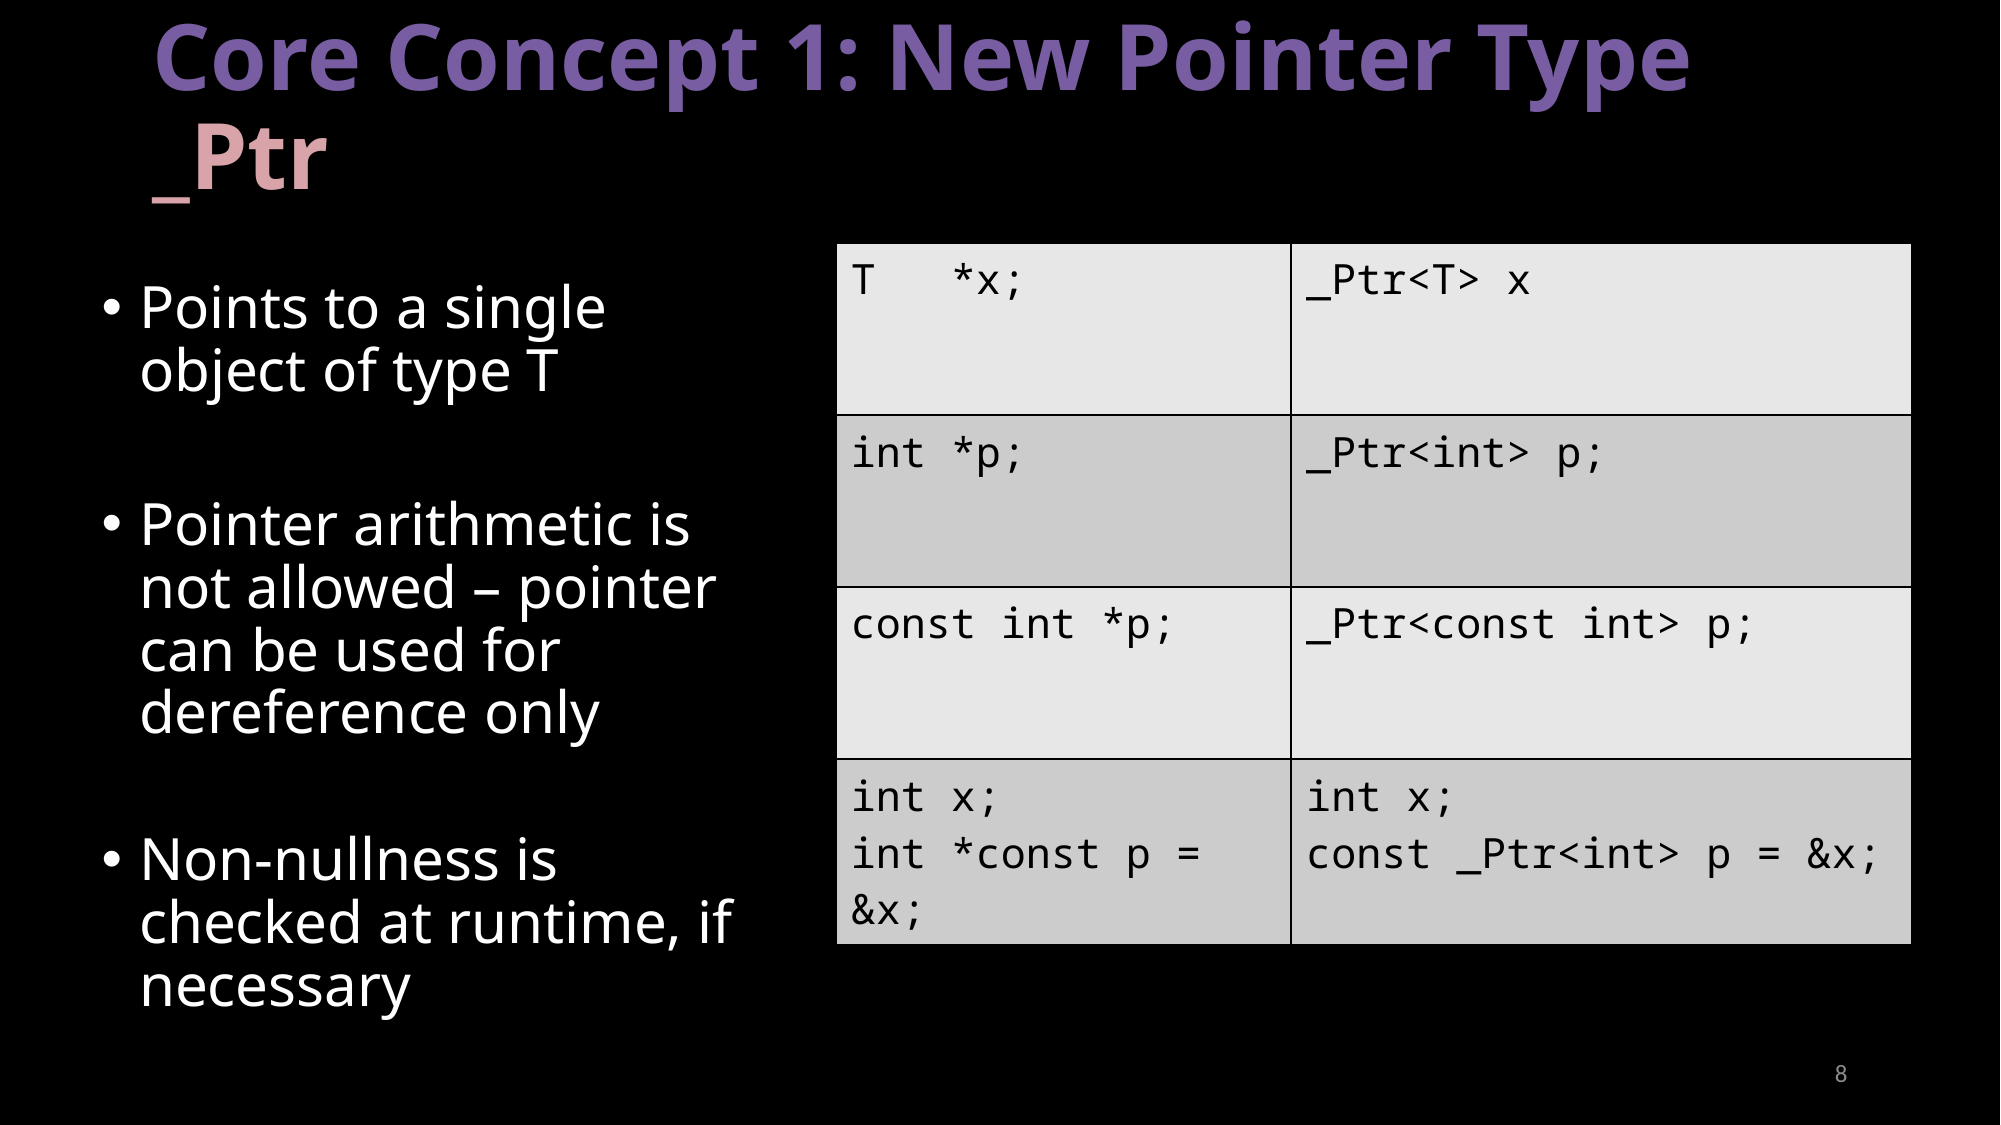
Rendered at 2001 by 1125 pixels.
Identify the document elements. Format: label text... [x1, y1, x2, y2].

table_cell int *p; [837, 416, 1290, 586]
table_header _Ptr<T> x [1292, 244, 1911, 414]
title Core Concept 1: New Pointer Type _Ptr [137, 1, 1863, 220]
slide_number 8 [1412, 1042, 1863, 1103]
table_cell const int *p; [837, 588, 1290, 758]
table_header T *x; [837, 244, 1290, 414]
table_cell int x; int *const p = &x; [837, 760, 1290, 944]
table_cell int x; const _Ptr<int> p = &x; [1292, 760, 1911, 944]
table_cell _Ptr<const int> p; [1292, 588, 1911, 758]
list Points to a single object of type T Pointer arithmetic is not allowed – pointer can be used for dereference only Non-nullness is checked at runtime, if necessary [86, 270, 796, 1079]
table_cell _Ptr<int> p; [1292, 416, 1911, 586]
